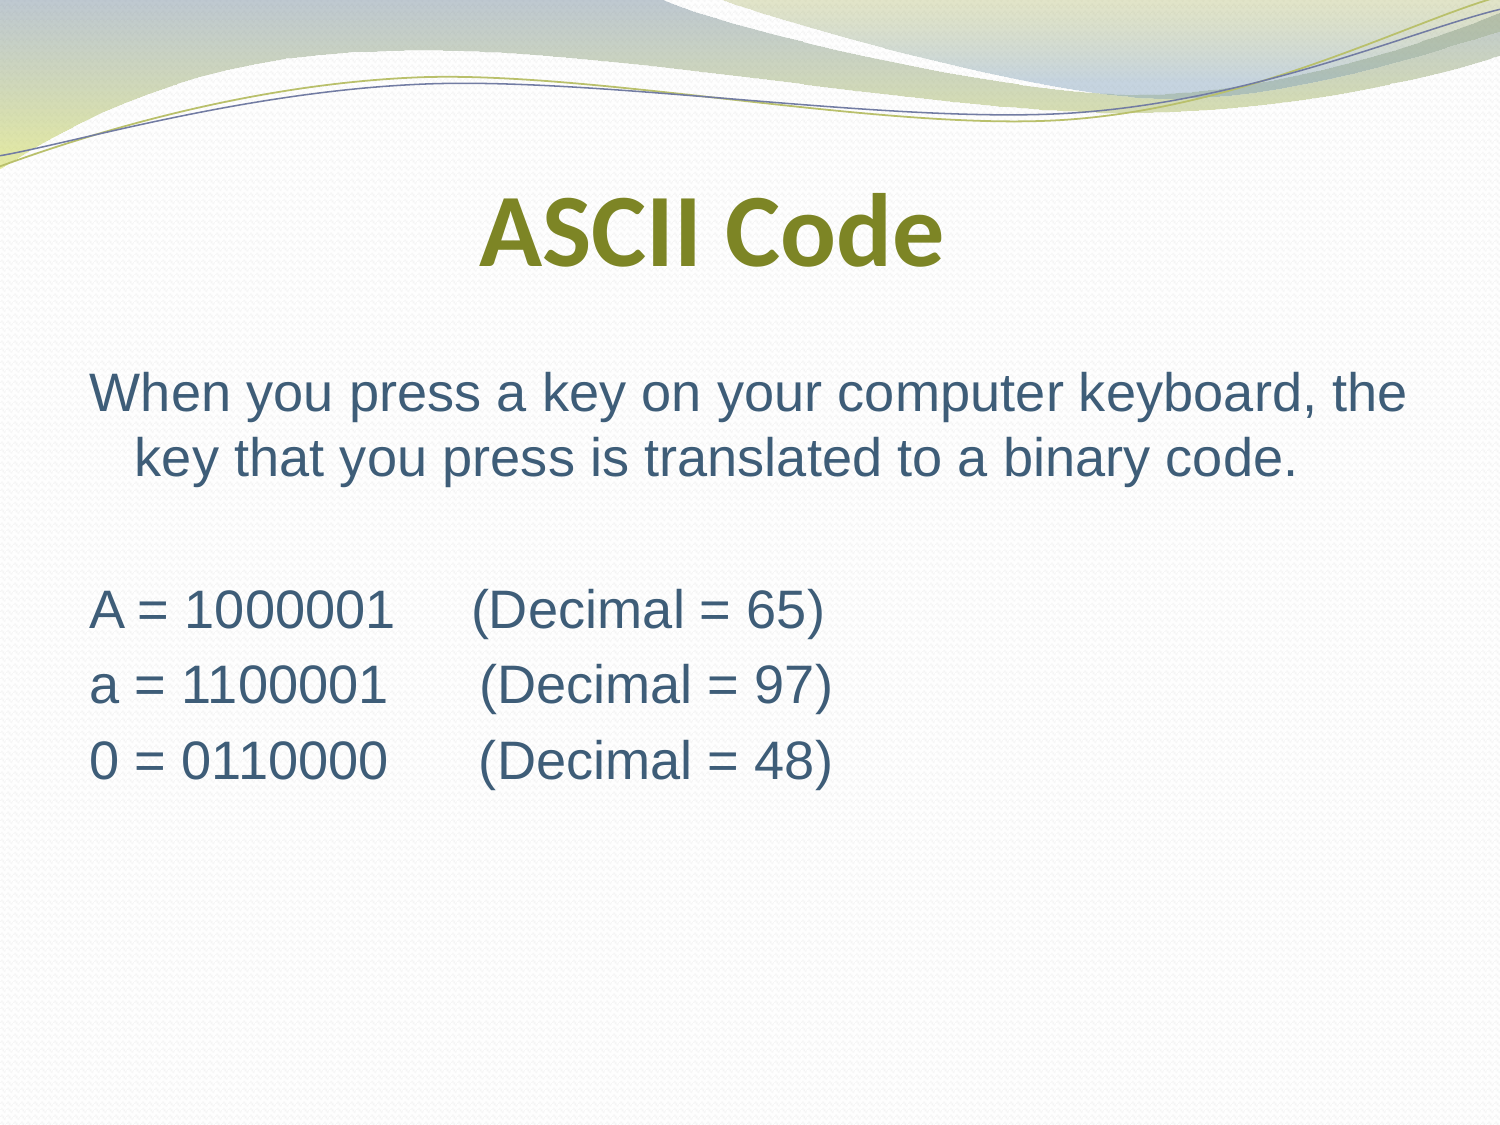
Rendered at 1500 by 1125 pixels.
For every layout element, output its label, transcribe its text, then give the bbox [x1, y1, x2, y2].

title ASCII Code [37, 99, 1388, 288]
list When you press a key on your computer keyboard, the key that you press is translated to a binary code. A = 1000001 (Decimal = 65) a = 1100001 (Decimal = 97) 0 = 0110000 (Decimal = 48) [75, 350, 1425, 1100]
